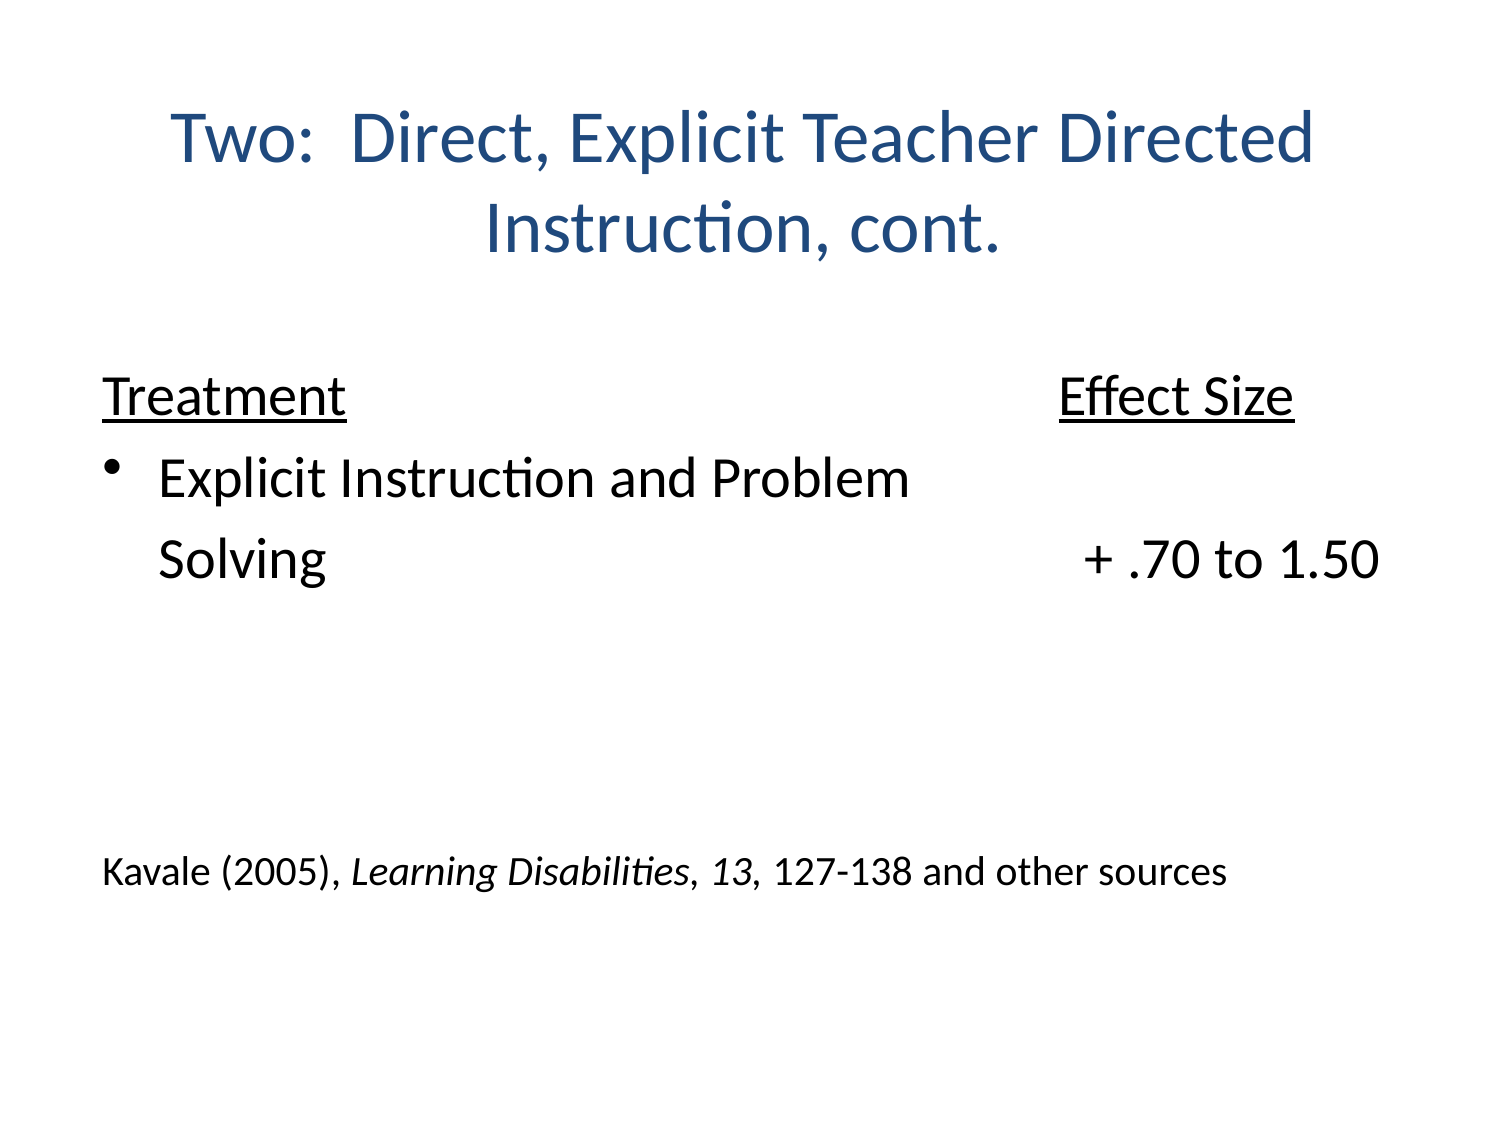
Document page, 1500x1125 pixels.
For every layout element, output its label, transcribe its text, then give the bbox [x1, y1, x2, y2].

text_box Treatment Effect Size Explicit Instruction and Problem Solving + .70 to 1.50 Kavale (2005), Learning Disabilities, 13, 127-138 and other sources [87, 349, 1400, 1088]
text_box Two: Direct, Explicit Teacher Directed Instruction, cont. [87, 112, 1400, 275]
